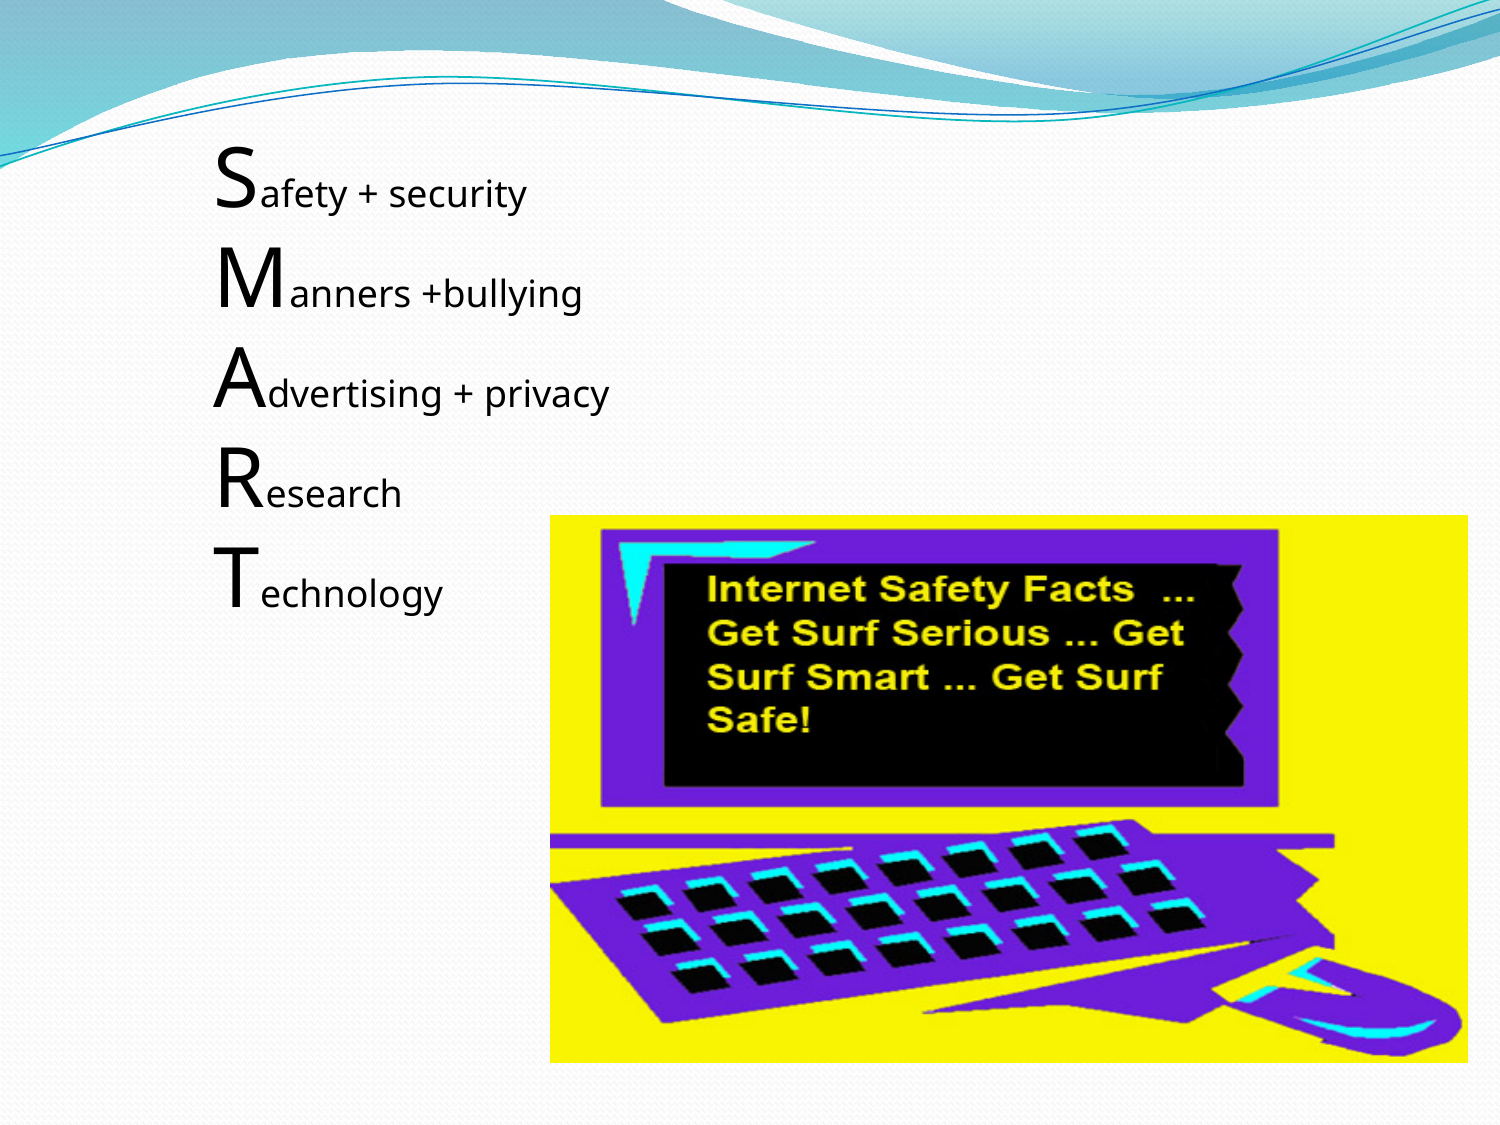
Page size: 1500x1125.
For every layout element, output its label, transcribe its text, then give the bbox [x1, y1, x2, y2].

picture [550, 515, 1469, 1063]
text_box Safety + security Manners +bullying Advertising + privacy Research Technology [199, 117, 868, 632]
